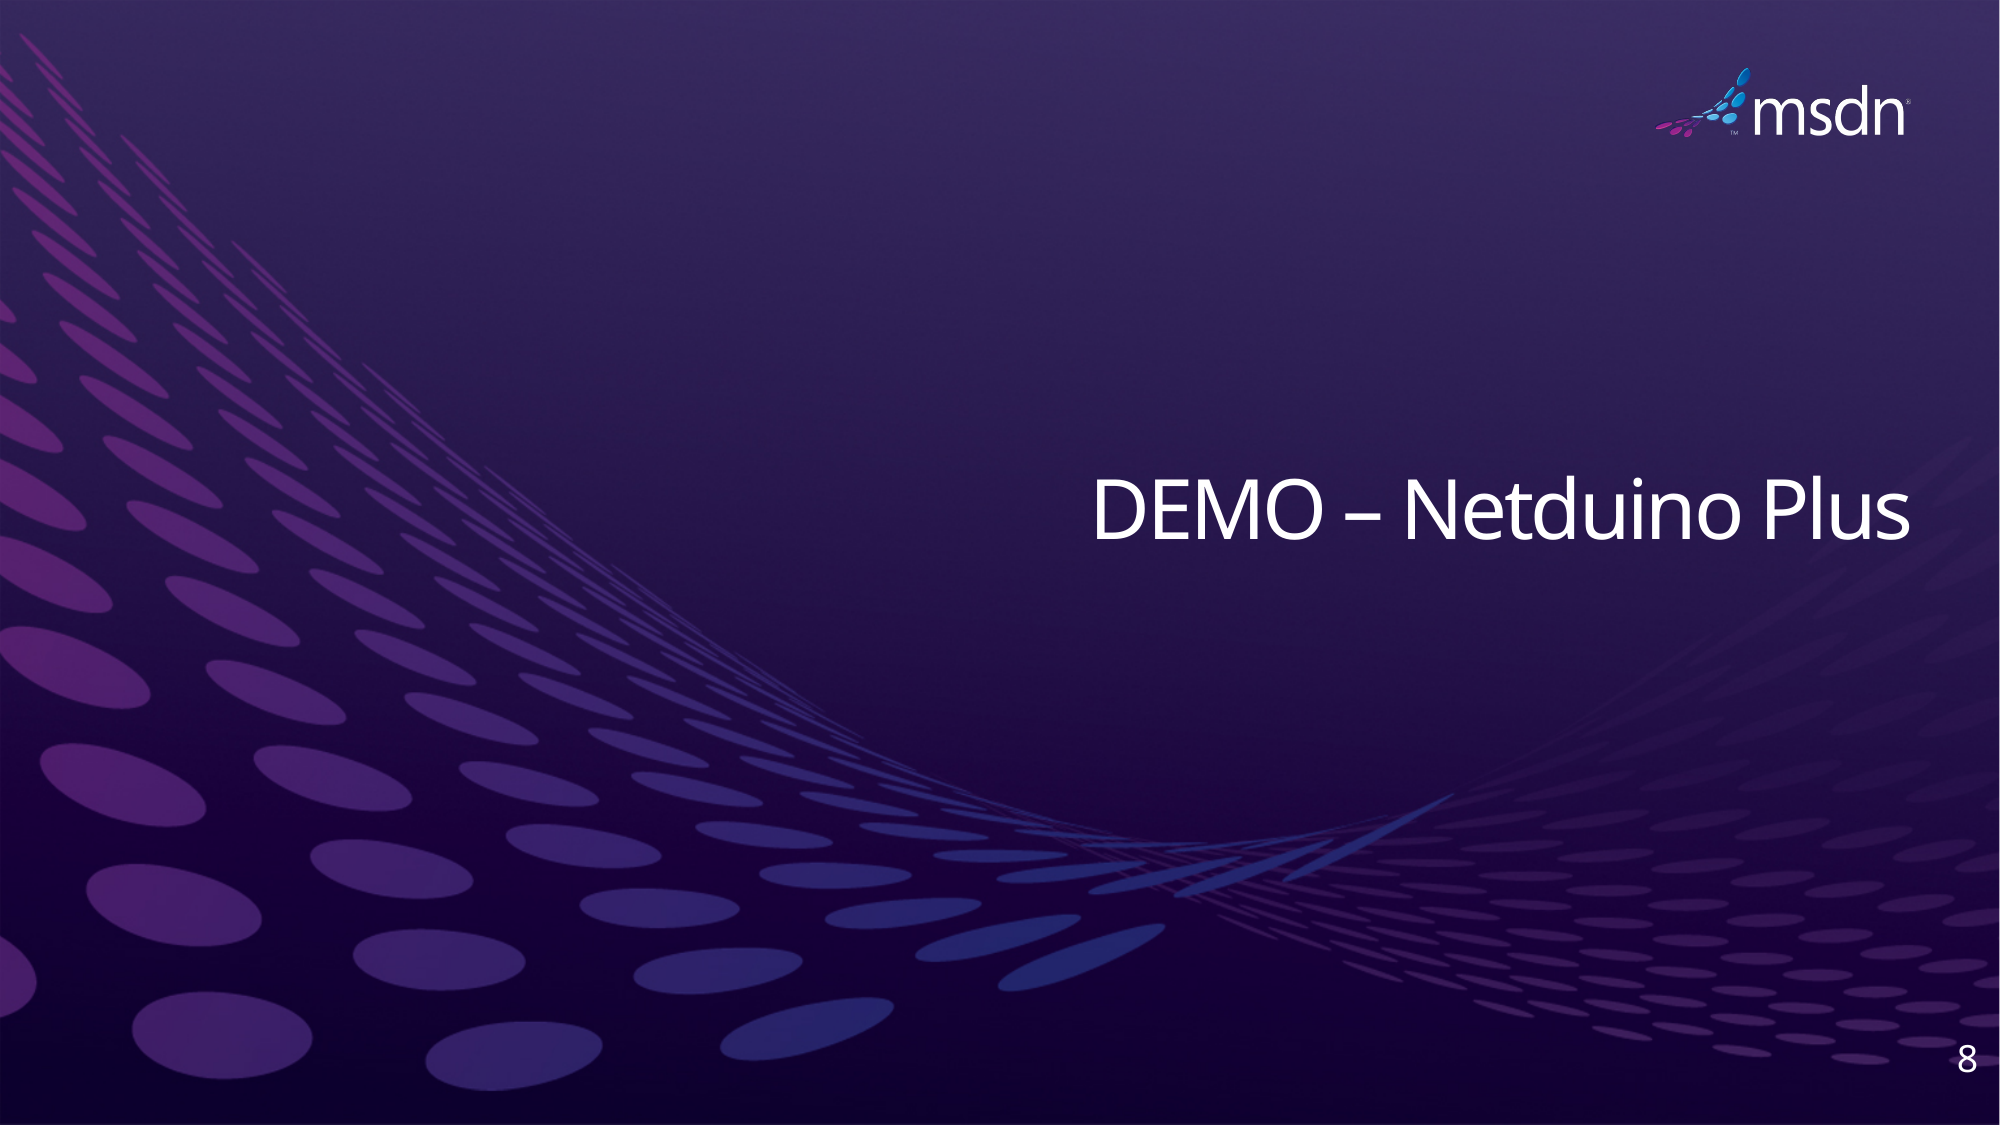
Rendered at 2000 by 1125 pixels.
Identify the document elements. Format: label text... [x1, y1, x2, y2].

picture [0, 0, 2000, 1125]
title DEMO – Netduino Plus [373, 387, 1914, 638]
slide_number 8 [1942, 1027, 2000, 1088]
